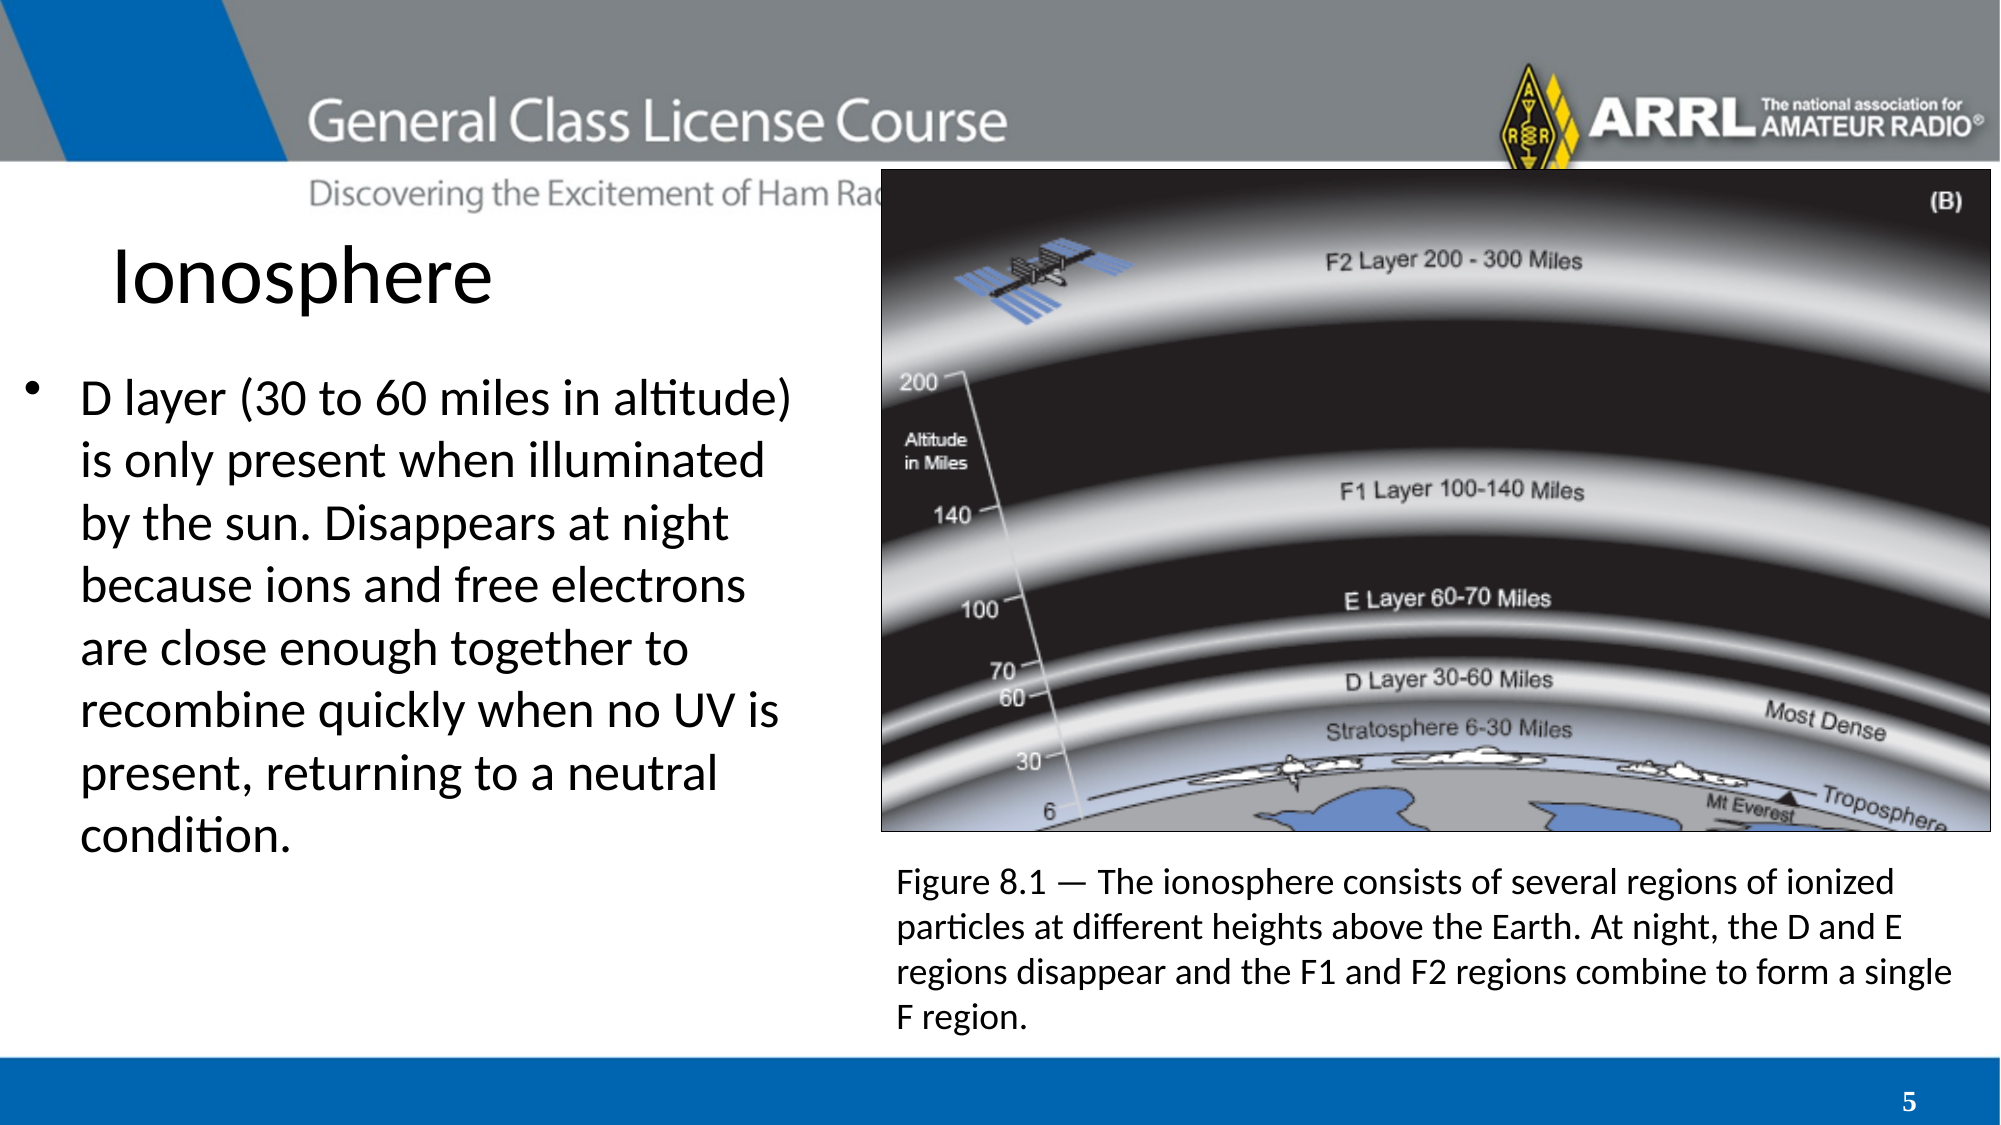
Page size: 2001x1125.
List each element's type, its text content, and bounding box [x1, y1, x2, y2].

picture [0, 0, 2001, 1125]
title Ionosphere [96, 212, 713, 355]
list D layer (30 to 60 miles in altitude) is only present when illuminated by the sun. Disappears at night because ions and free electrons are close enough together to recombine quickly when no UV is present, returning to a neutral condition. [9, 355, 838, 1075]
text_box Figure 8.1 — The ionosphere consists of several regions of ionized particles at different heights above the Earth. At night, the D and E regions disappear and the F1 and F2 regions combine to form a single F region. [881, 849, 1991, 1045]
